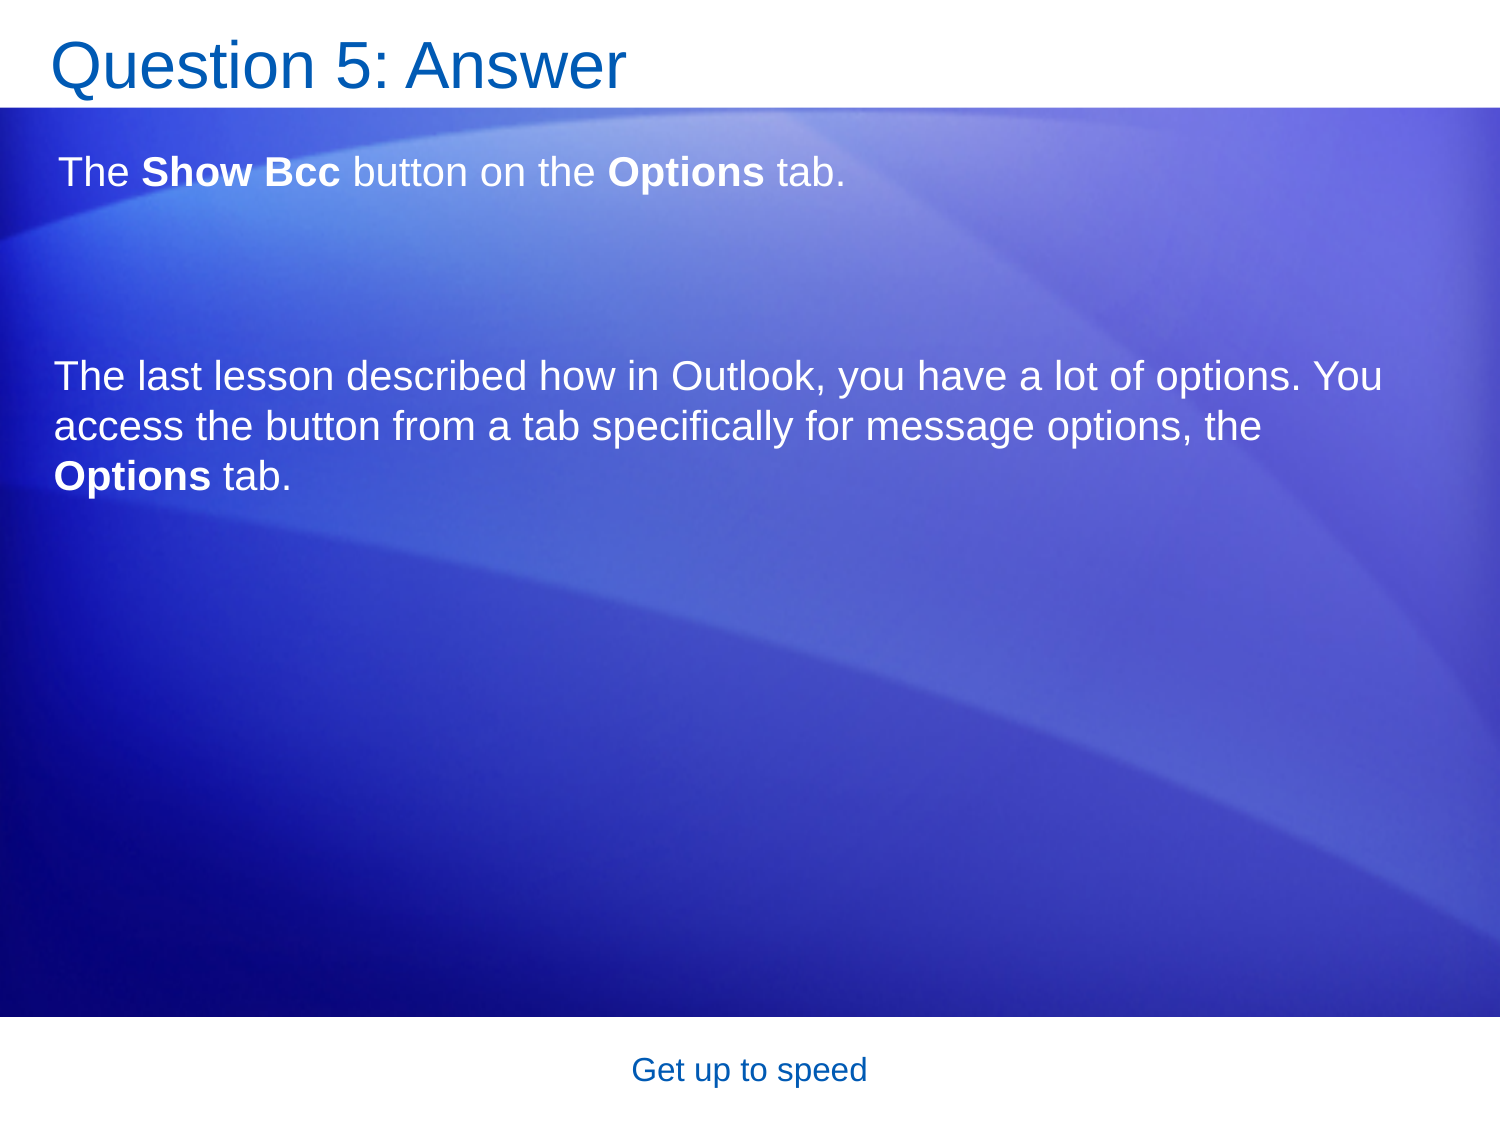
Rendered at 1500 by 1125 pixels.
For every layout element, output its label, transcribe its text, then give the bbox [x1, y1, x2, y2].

list The Show Bcc button on the Options tab. [42, 136, 1413, 253]
text_box The last lesson described how in Outlook, you have a lot of options. You access the button from a tab specifically for message options, the Options tab. [39, 341, 1409, 534]
footer Get up to speed [445, 1016, 1055, 1096]
picture [0, 108, 1500, 1017]
title Question 5: Answer [34, 11, 1386, 113]
